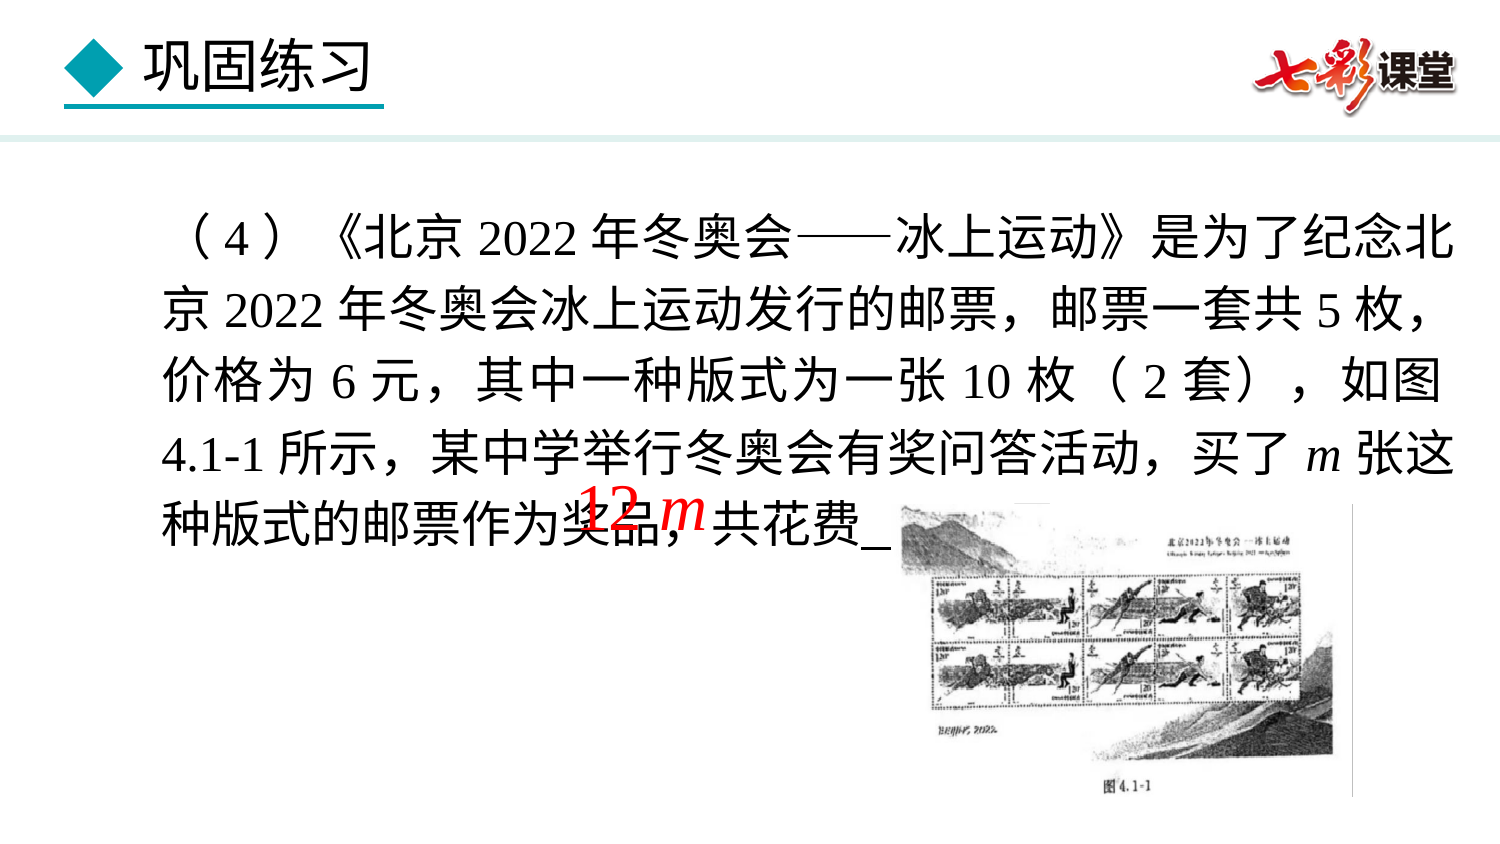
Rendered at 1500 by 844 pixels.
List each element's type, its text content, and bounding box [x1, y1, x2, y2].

text_box 12 m [560, 456, 798, 552]
text_box （4）《北京2022年冬奥会——冰上运动》是为了纪念北京2022年冬奥会冰上运动发行的邮票，邮票一套共5枚，价格为6元，其中一种版式为一张10枚（2套），如图4.1-1所示，某中学举行冬奥会有奖问答活动，买了m张这种版式的邮票作为奖品，共花费 元. [146, 185, 1470, 561]
picture [1249, 32, 1461, 118]
picture [891, 504, 1353, 797]
